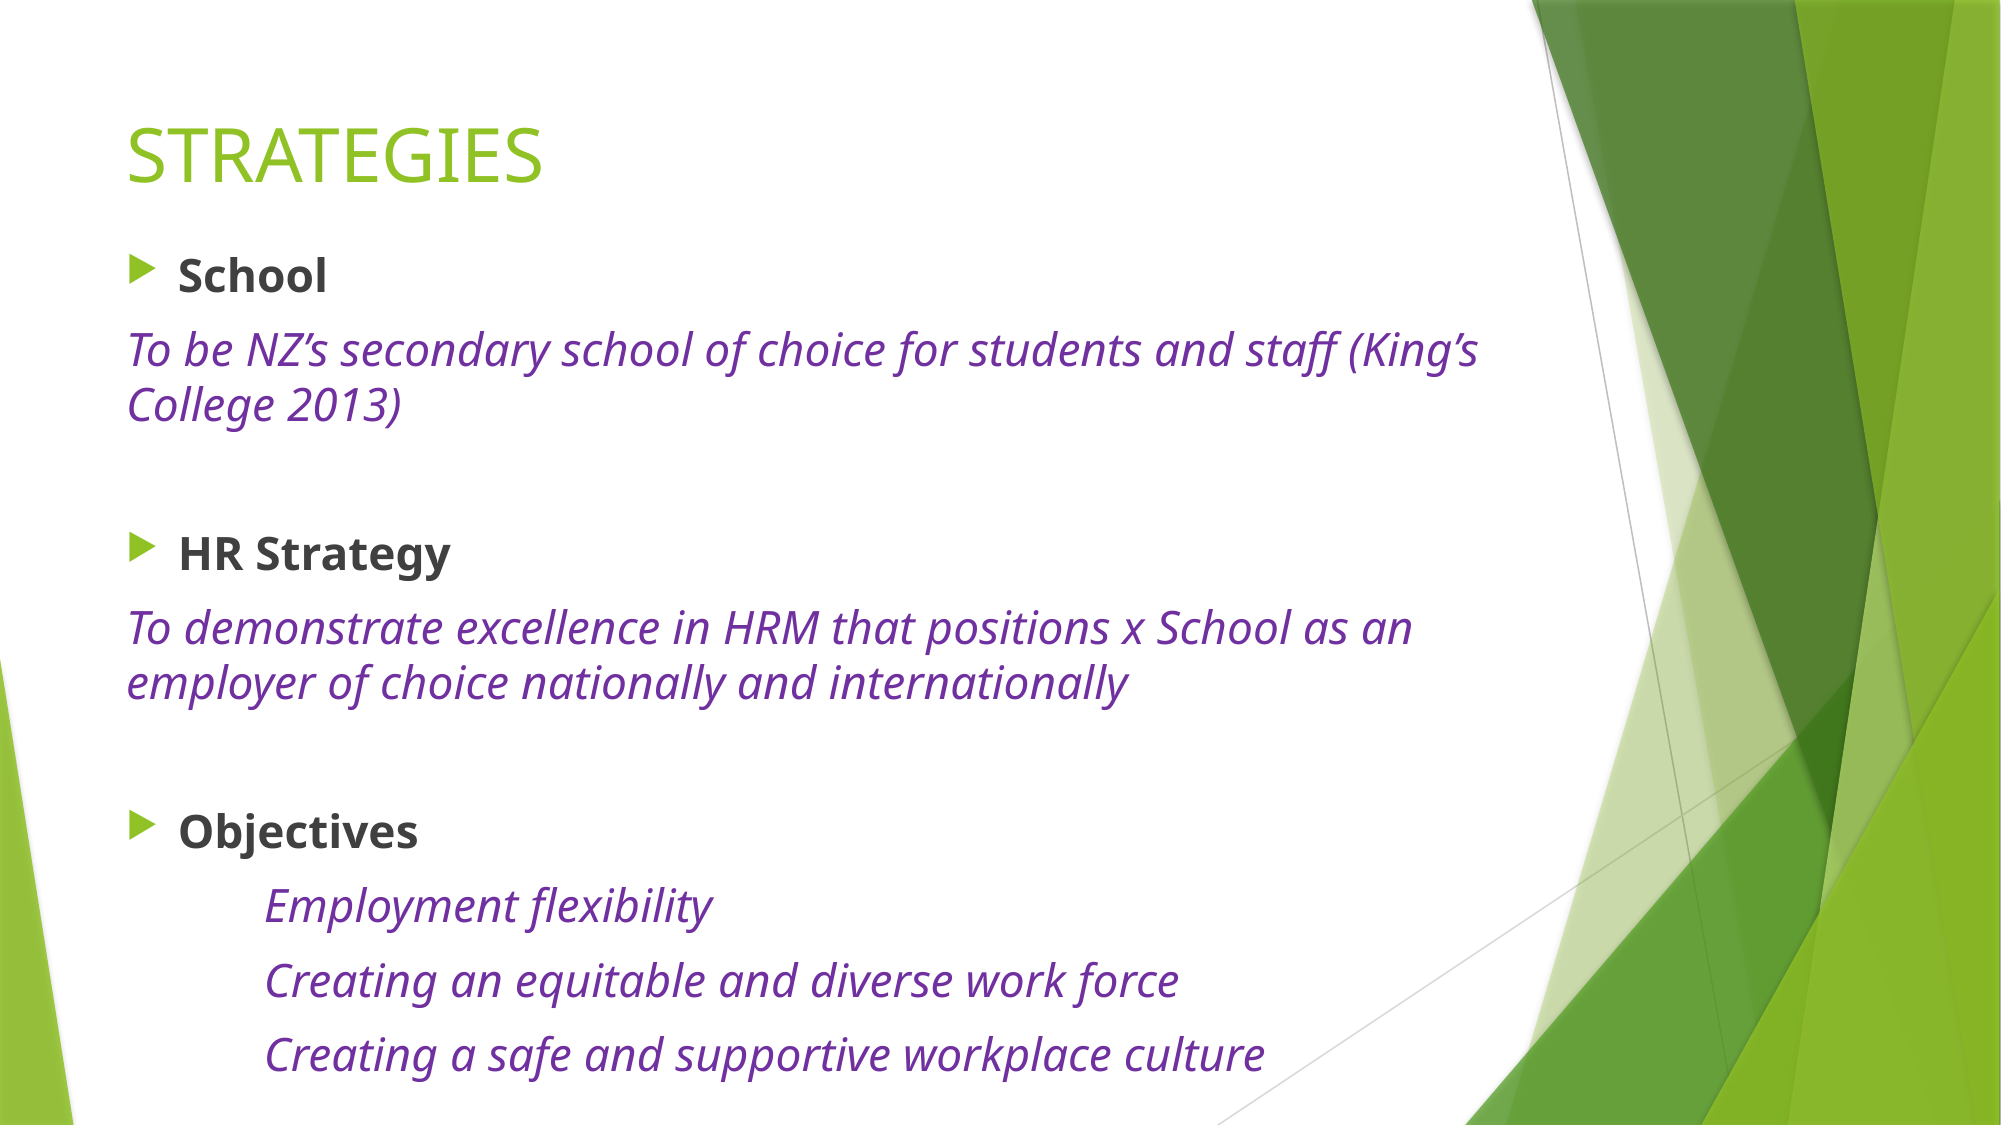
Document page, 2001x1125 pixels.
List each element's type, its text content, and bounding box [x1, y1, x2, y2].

title STRATEGIES [111, 99, 1522, 238]
list School To be NZ’s secondary school of choice for students and staff (King’s College 2013) HR Strategy To demonstrate excellence in HRM that positions x School as an employer of choice nationally and internationally Objectives Employment flexibility Creating an equitable and diverse work force Creating a safe and supportive workplace culture [111, 238, 1522, 1093]
